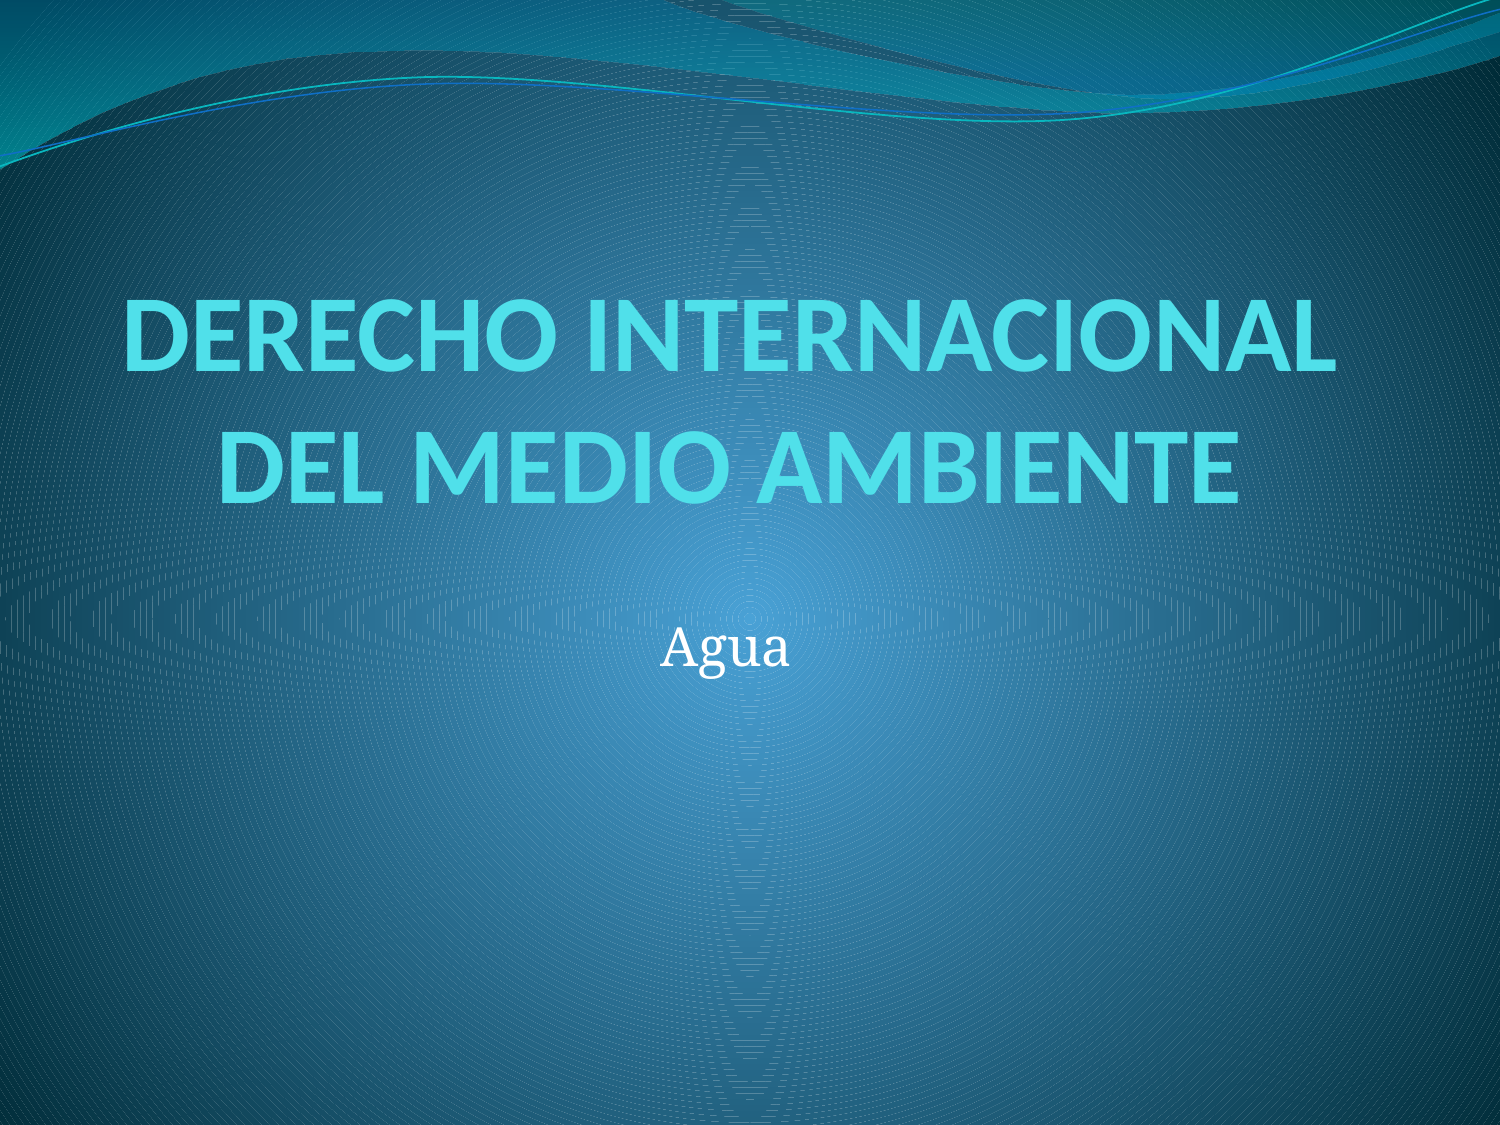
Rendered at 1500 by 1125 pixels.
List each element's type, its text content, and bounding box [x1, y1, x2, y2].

title DERECHO INTERNACIONAL DEL MEDIO AMBIENTE [87, 224, 1376, 525]
subtitle Agua [87, 529, 1376, 818]
